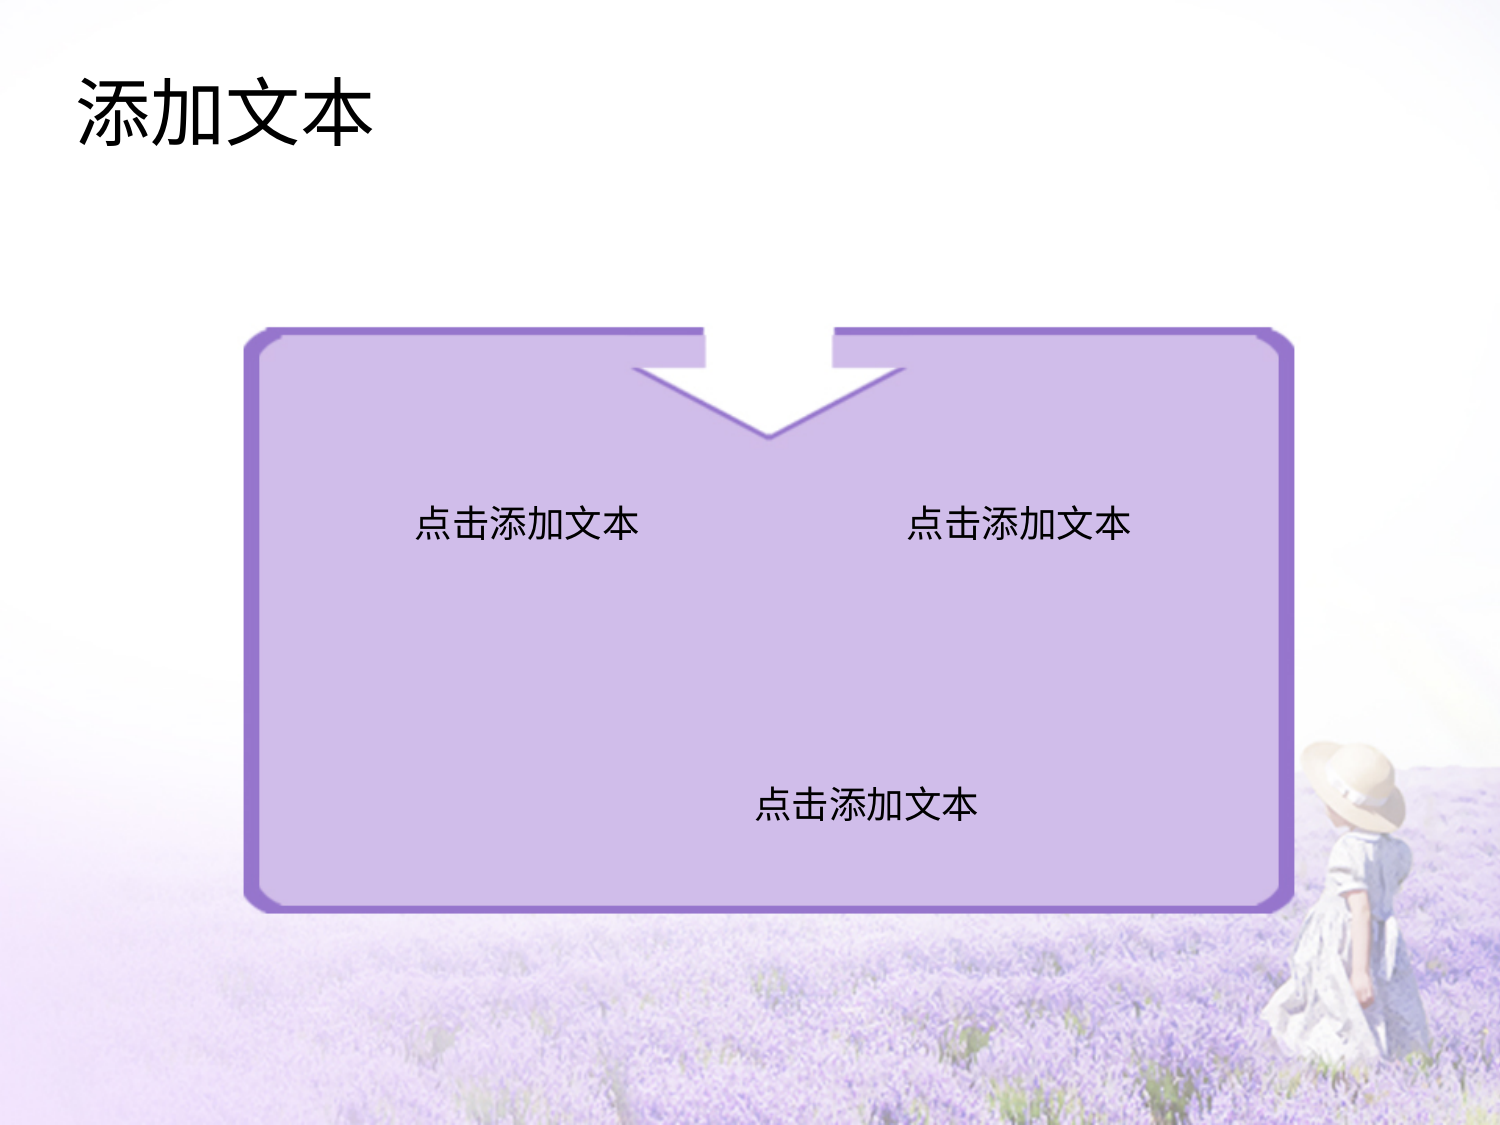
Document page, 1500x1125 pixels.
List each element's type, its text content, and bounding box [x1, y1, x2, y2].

text_box 添加文本 [60, 58, 391, 164]
text_box 点击添加文本 [739, 773, 995, 834]
picture [0, 0, 1500, 1125]
text_box 点击添加文本 [891, 492, 1147, 552]
text_box 点击添加文本 [399, 492, 655, 552]
